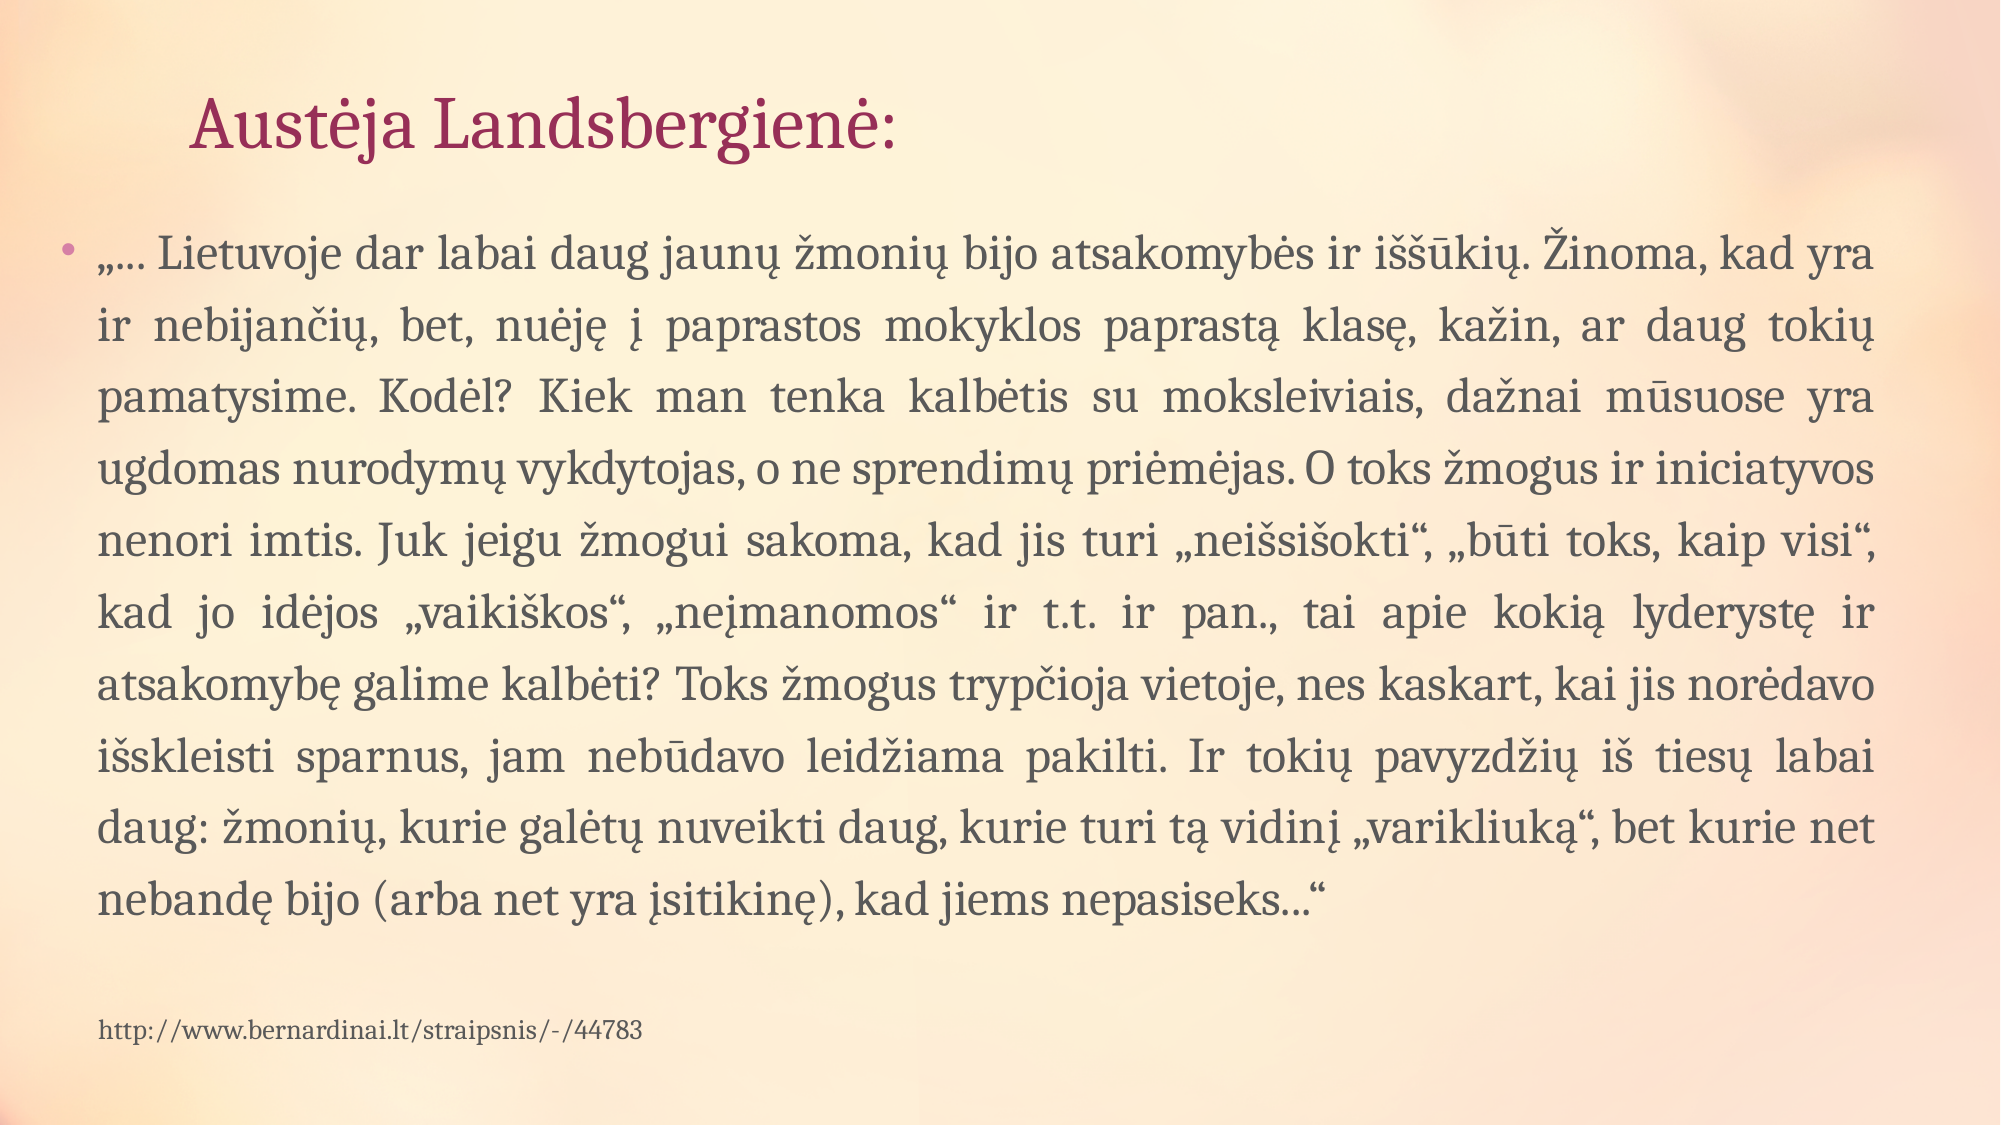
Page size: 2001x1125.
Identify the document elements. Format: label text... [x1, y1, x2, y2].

list „... Lietuvoje dar labai daug jaunų žmonių bijo atsakomybės ir iššūkių. Žinoma, kad yra ir nebijančių, bet, nuėję į paprastos mokyklos paprastą klasę, kažin, ar daug tokių pamatysime. Kodėl? Kiek man tenka kalbėtis su moksleiviais, dažnai mūsuose yra ugdomas nurodymų vykdytojas, o ne sprendimų priėmėjas. O toks žmogus ir iniciatyvos nenori imtis. Juk jeigu žmogui sakoma, kad jis turi „neišsišokti“, „būti toks, kaip visi“, kad jo idėjos „vaikiškos“, „neįmanomos“ ir t.t. ir pan., tai apie kokią lyderystę ir atsakomybę galime kalbėti? Toks žmogus trypčioja vietoje, nes kaskart, kai jis norėdavo išskleisti sparnus, jam nebūdavo leidžiama pakilti. Ir tokių pavyzdžių iš tiesų labai daug: žmonių, kurie galėtų nuveikti daug, kurie turi tą vidinį „varikliuką“, bet kurie net nebandę bijo (arba net yra įsitikinę), kad jiems nepasiseks...“ http://www.bernardinai.lt/straipsnis/-/44783 [45, 199, 1892, 1101]
picture [0, 0, 2001, 1125]
title Austėja Landsbergienė: [174, 74, 1826, 173]
